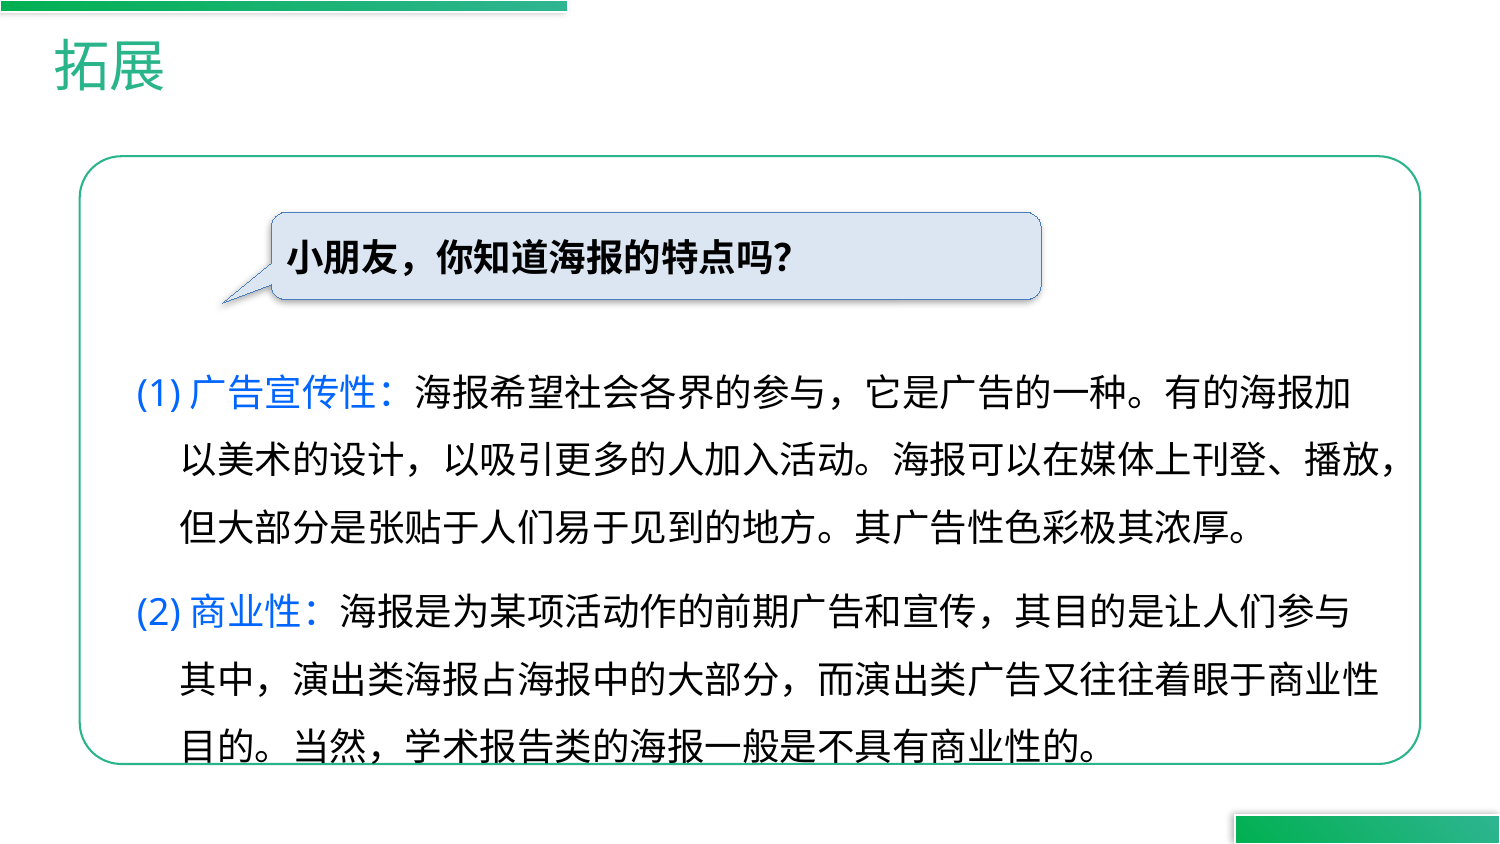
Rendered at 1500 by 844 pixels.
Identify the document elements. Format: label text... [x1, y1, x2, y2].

list 拓展 [41, 32, 382, 94]
text_box (1)广告宣传性：海报希望社会各界的参与，它是广告的一种。有的海报加以美术的设计，以吸引更多的人加入活动。海报可以在媒体上刊登、播放，但大部分是张贴于人们易于见到的地方。其广告性色彩极其浓厚。 (2)商业性：海报是为某项活动作的前期广告和宣传，其目的是让人们参与其中，演出类海报占海报中的大部分，而演出类广告又往往着眼于商业性目的。当然，学术报告类的海报一般是不具有商业性的。 [125, 340, 1399, 844]
text_box 小朋友，你知道海报的特点吗？ [222, 212, 1042, 304]
